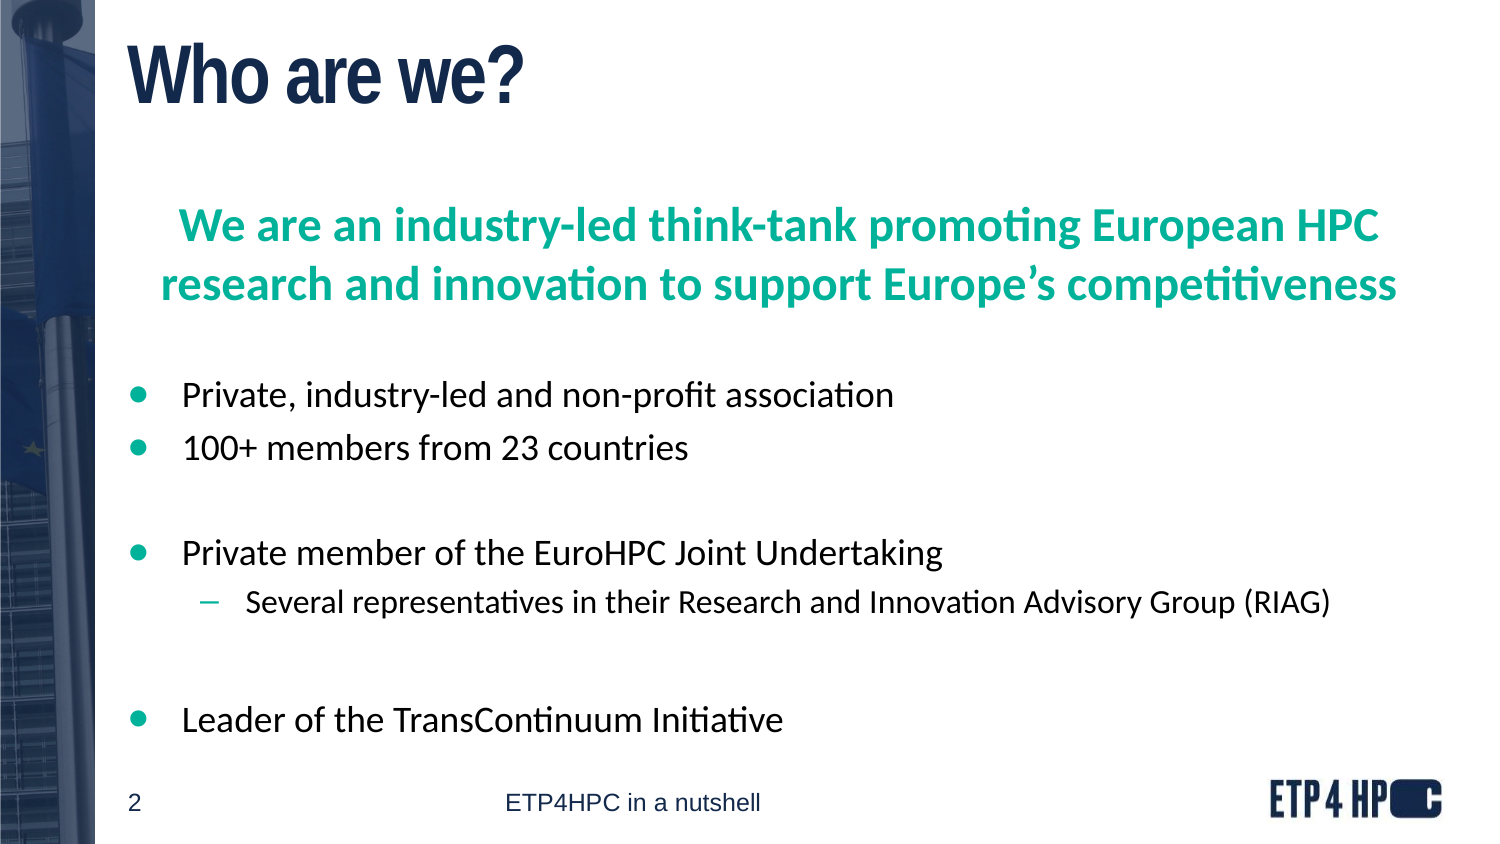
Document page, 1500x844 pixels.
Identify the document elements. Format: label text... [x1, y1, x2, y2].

picture [0, 0, 95, 844]
list We are an industry-led think-tank promoting European HPC research and innovation to support Europe’s competitiveness Private, industry-led and non-profit association 100+ members from 23 countries Private member of the EuroHPC Joint Undertaking Several representatives in their Research and Innovation Advisory Group (RIAG) Leader of the TransContinuum Initiative [112, 185, 1447, 754]
picture [1267, 778, 1447, 824]
slide_number 2 [112, 778, 190, 824]
title Who are we? [112, 20, 1447, 161]
footer ETP4HPC in a nutshell [490, 778, 1235, 824]
